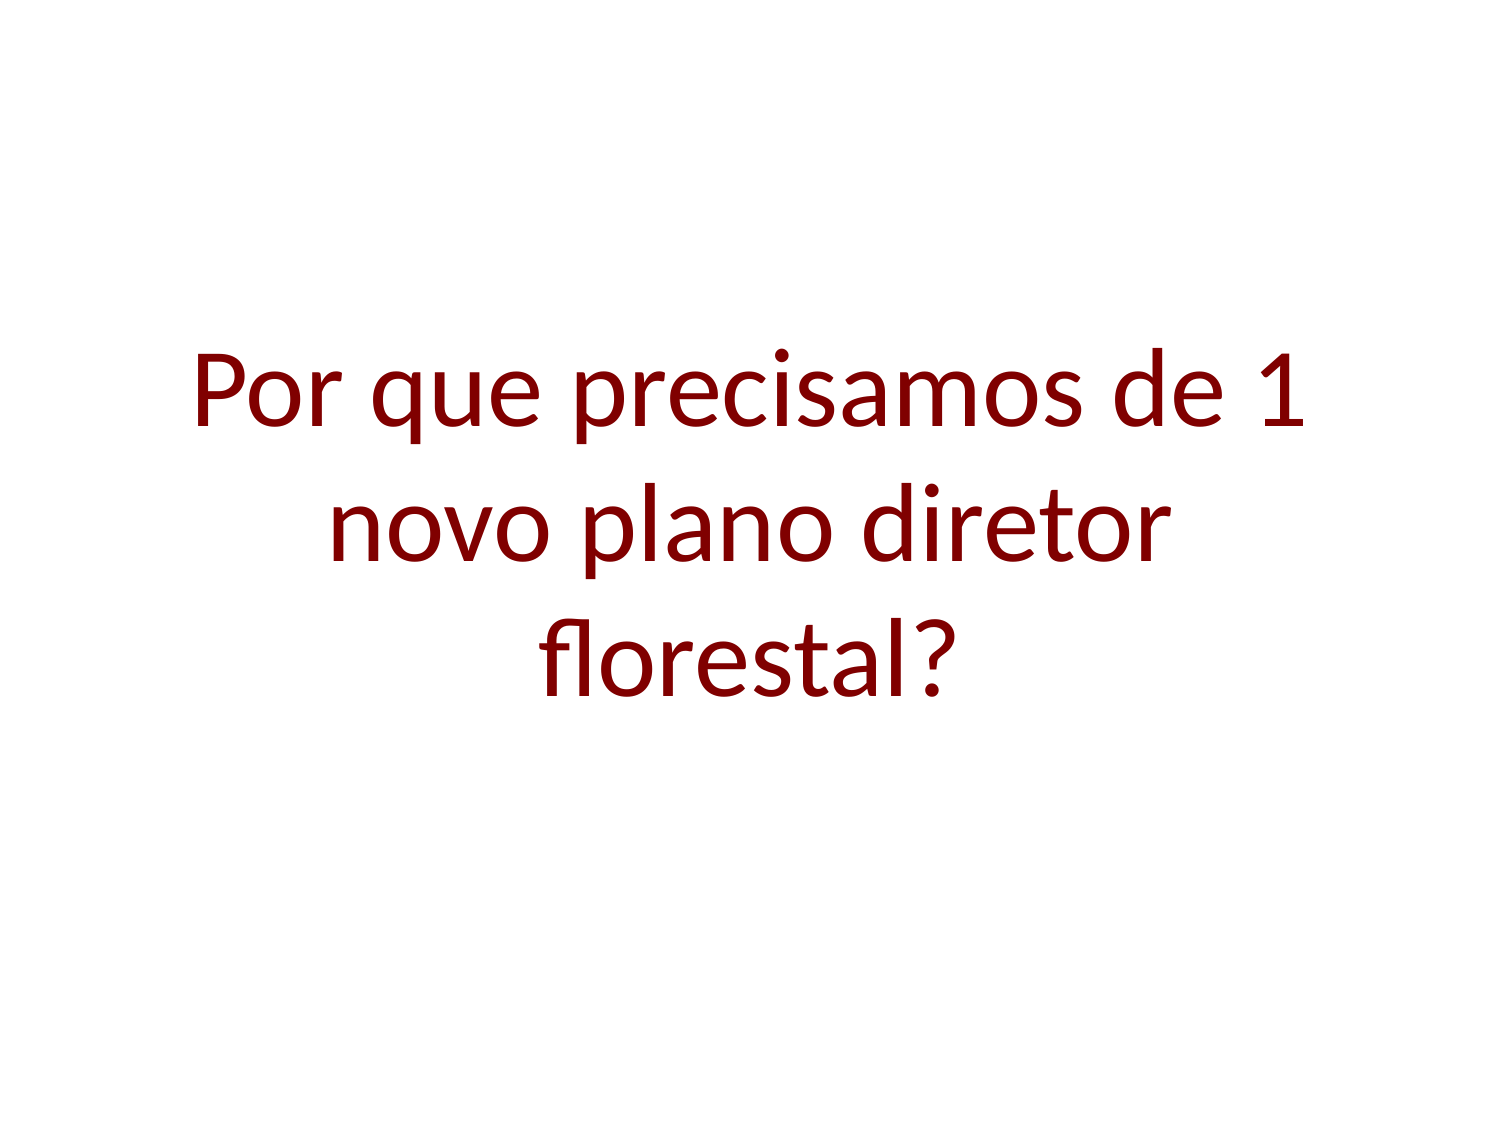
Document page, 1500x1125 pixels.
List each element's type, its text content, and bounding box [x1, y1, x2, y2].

title Por que precisamos de 1 novo plano diretor florestal? [112, 344, 1388, 689]
